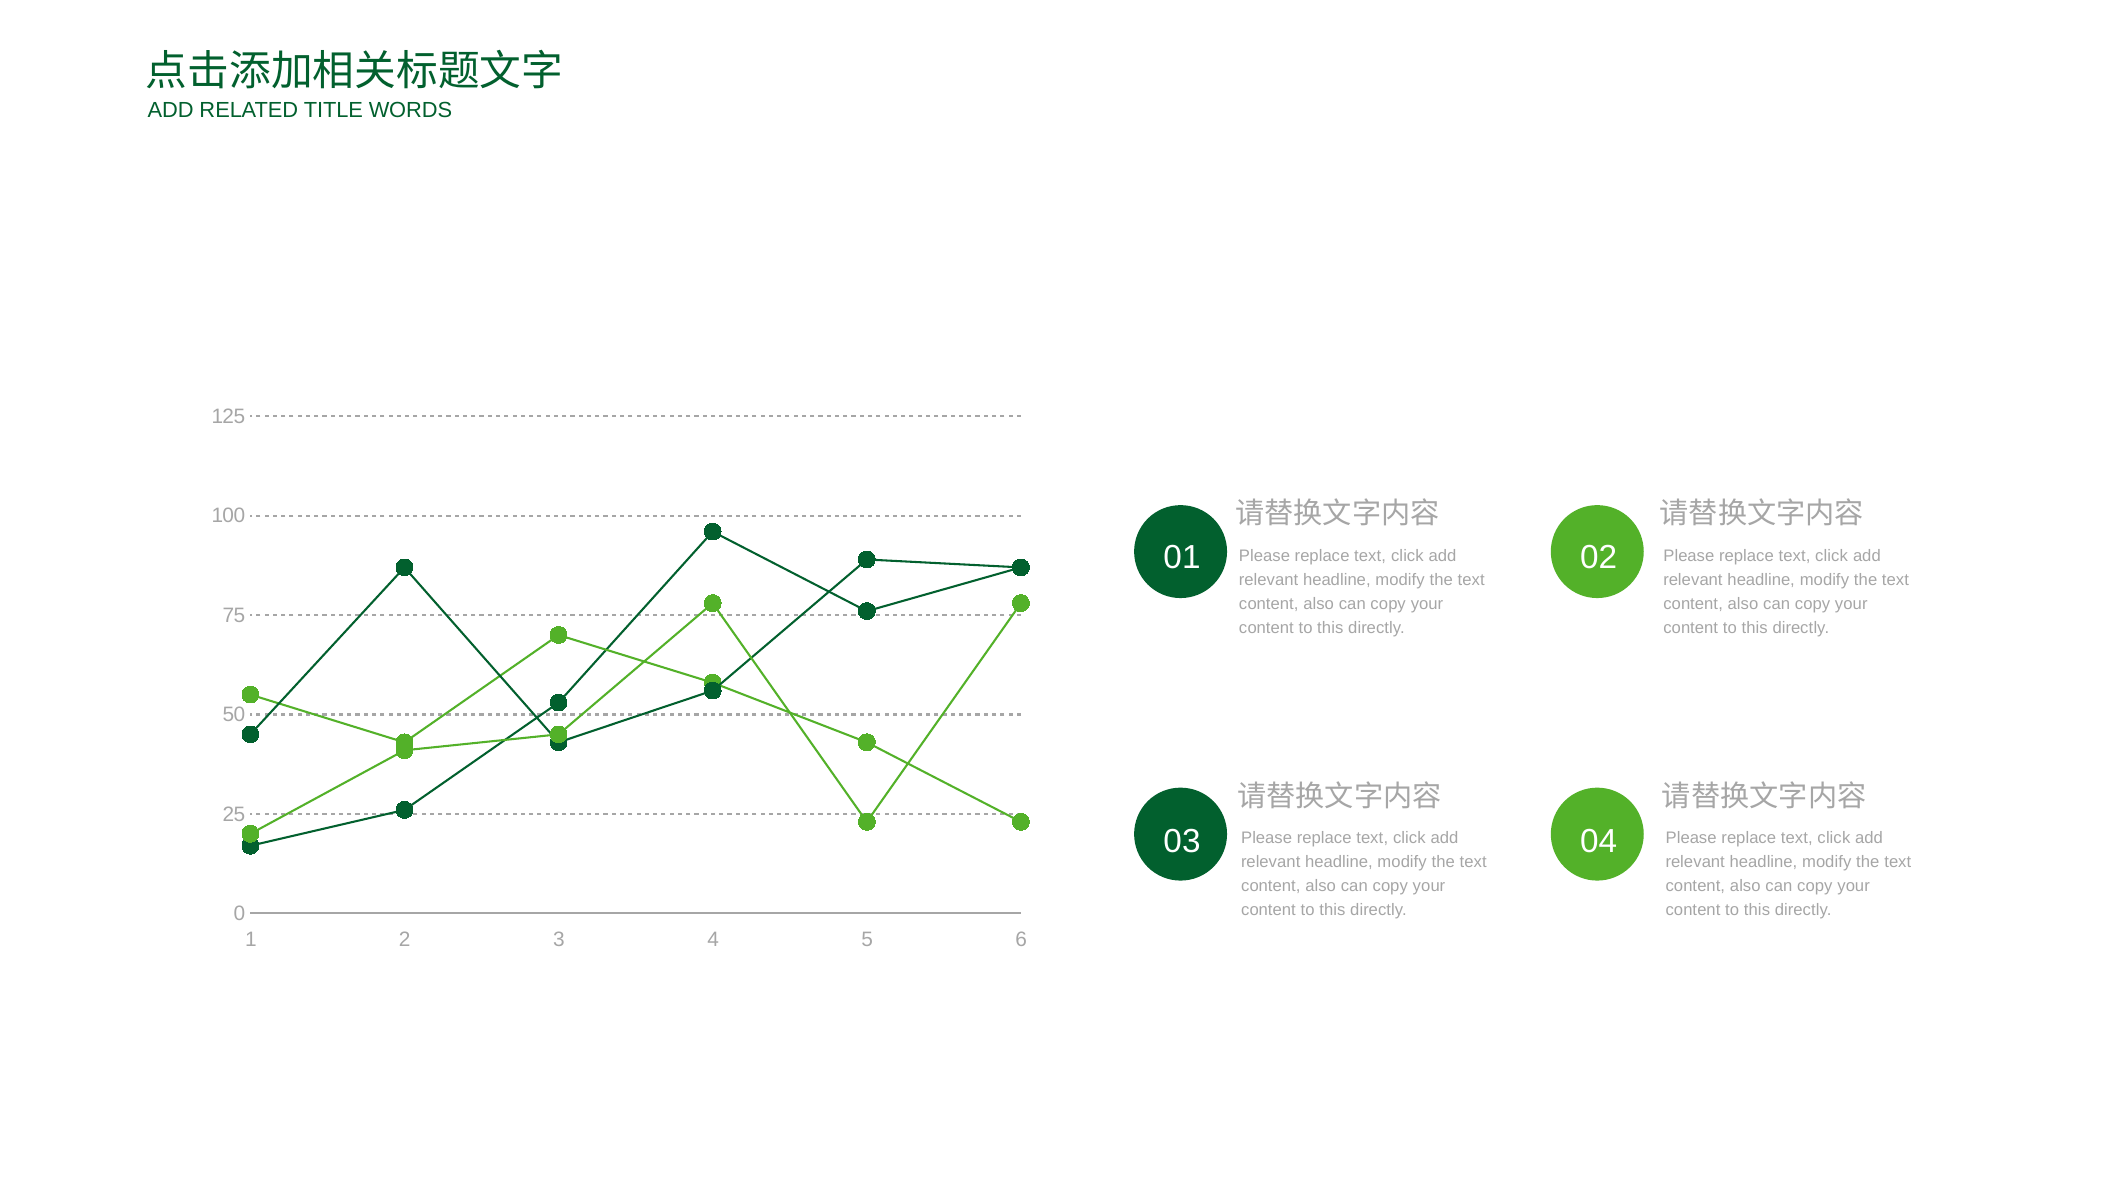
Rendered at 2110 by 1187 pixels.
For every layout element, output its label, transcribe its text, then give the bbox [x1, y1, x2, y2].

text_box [1134, 487, 1488, 636]
text_box 点击添加相关标题文字 [145, 43, 564, 95]
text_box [1134, 770, 1490, 919]
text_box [1550, 487, 1912, 636]
text_box ADD RELATED TITLE WORDS [147, 96, 453, 123]
chart [189, 384, 1040, 967]
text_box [1550, 770, 1915, 919]
